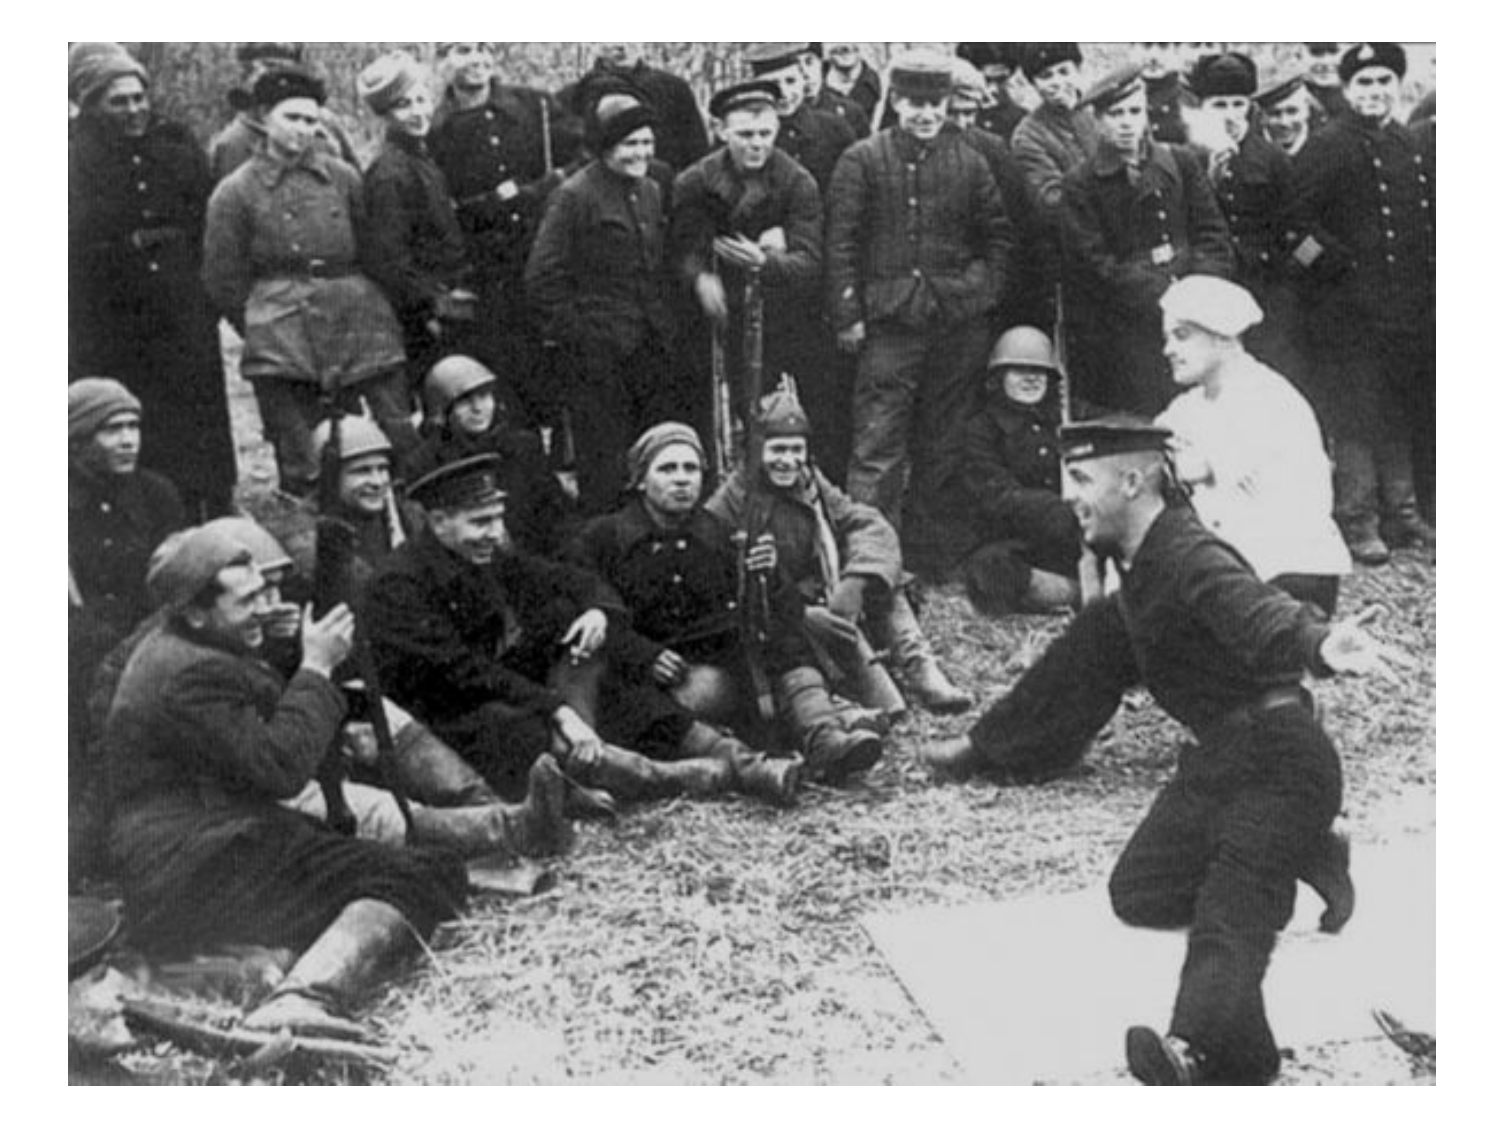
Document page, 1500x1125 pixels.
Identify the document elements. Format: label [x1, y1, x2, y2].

picture [68, 42, 1436, 1086]
